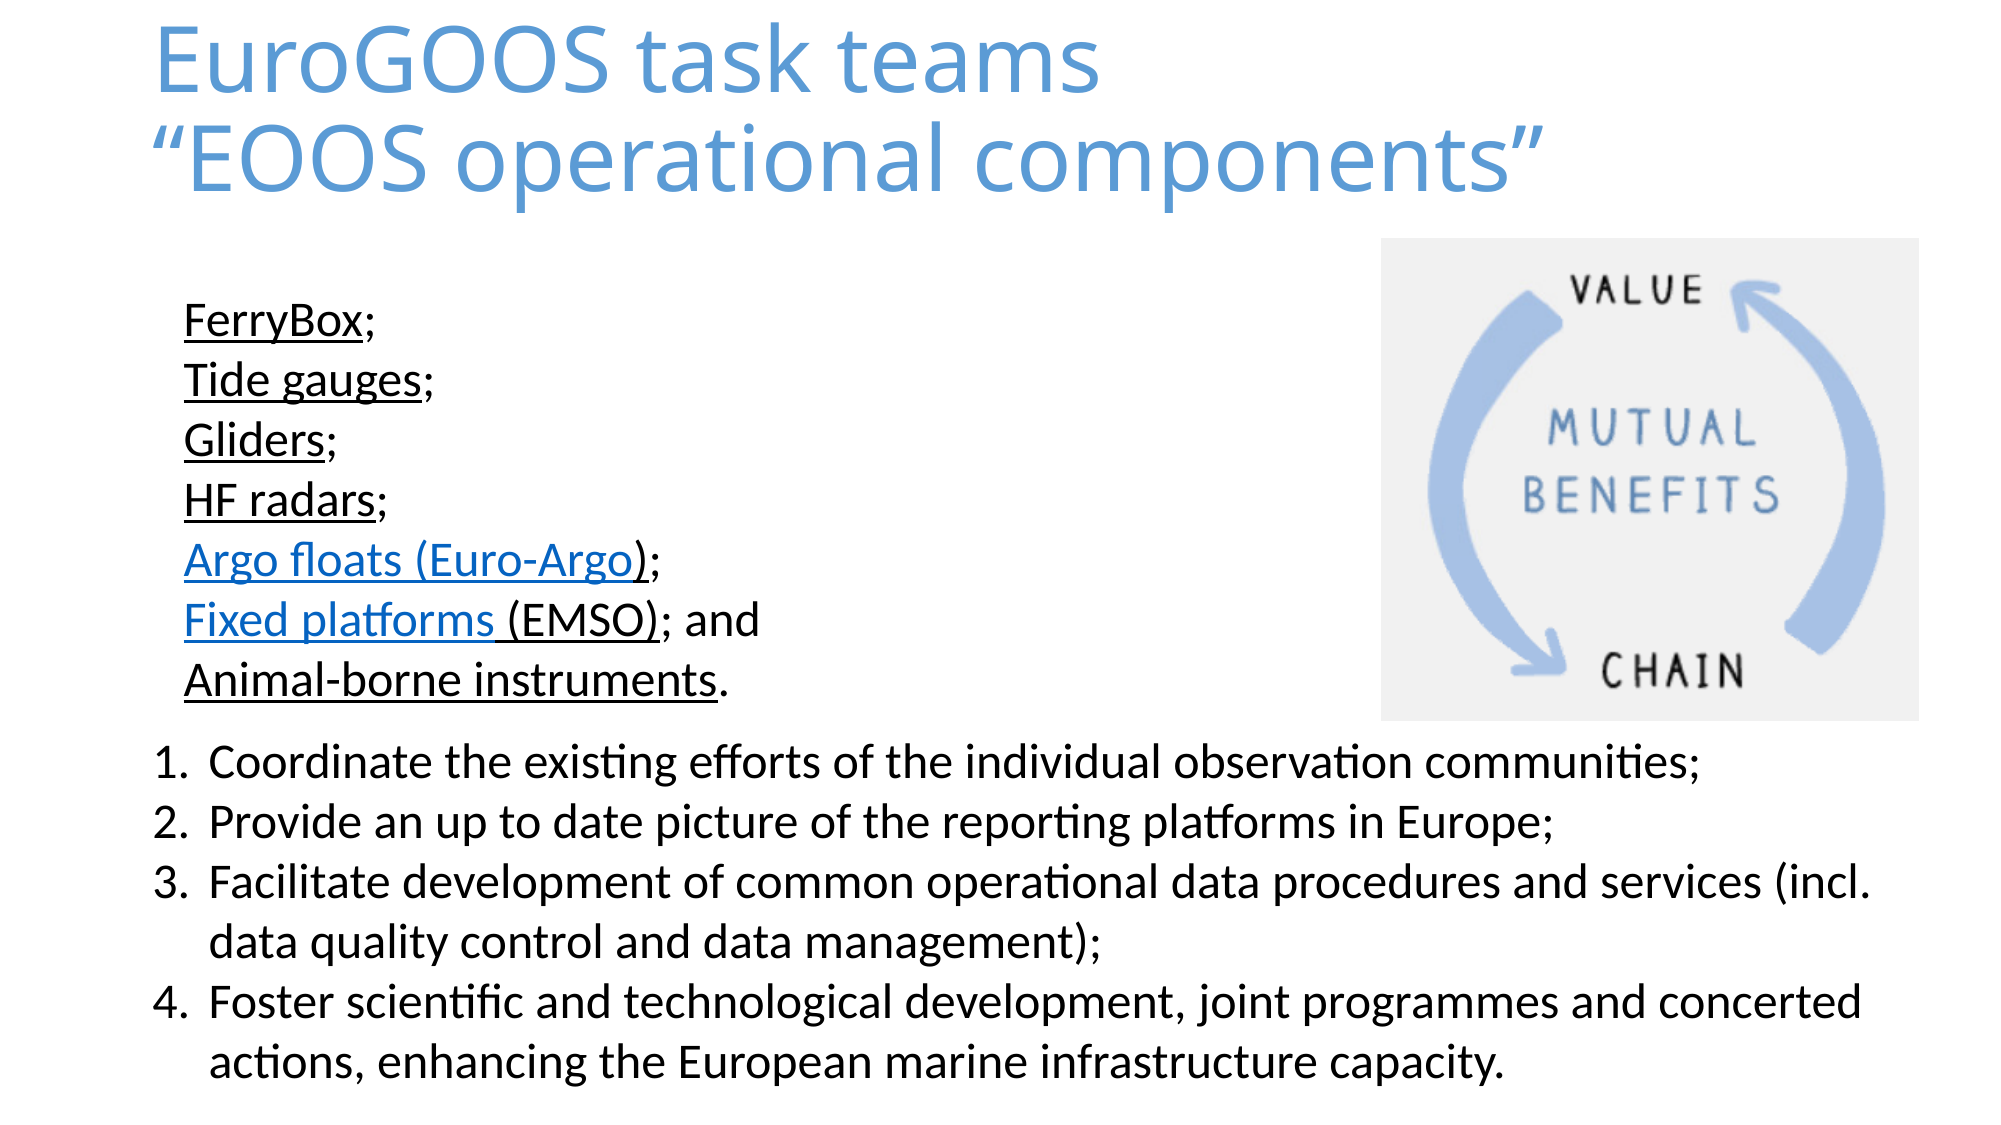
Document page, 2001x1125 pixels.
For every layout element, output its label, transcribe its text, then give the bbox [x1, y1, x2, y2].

picture [1381, 238, 1919, 721]
title EuroGOOS task teams “EOOS operational components” [137, 3, 1863, 222]
text_box FerryBox; Tide gauges; Gliders; HF radars; Argo floats (Euro-Argo); Fixed platforms (EMSO); and Animal-borne instruments. [168, 279, 1046, 715]
text_box Coordinate the existing efforts of the individual observation communities; Provide an up to date picture of the reporting platforms in Europe; Facilitate development of common operational data procedures and services (incl. data quality control and data management); Foster scientific and technological development, joint programmes and concerted actions, enhancing the European marine infrastructure capacity. [137, 720, 1919, 1096]
